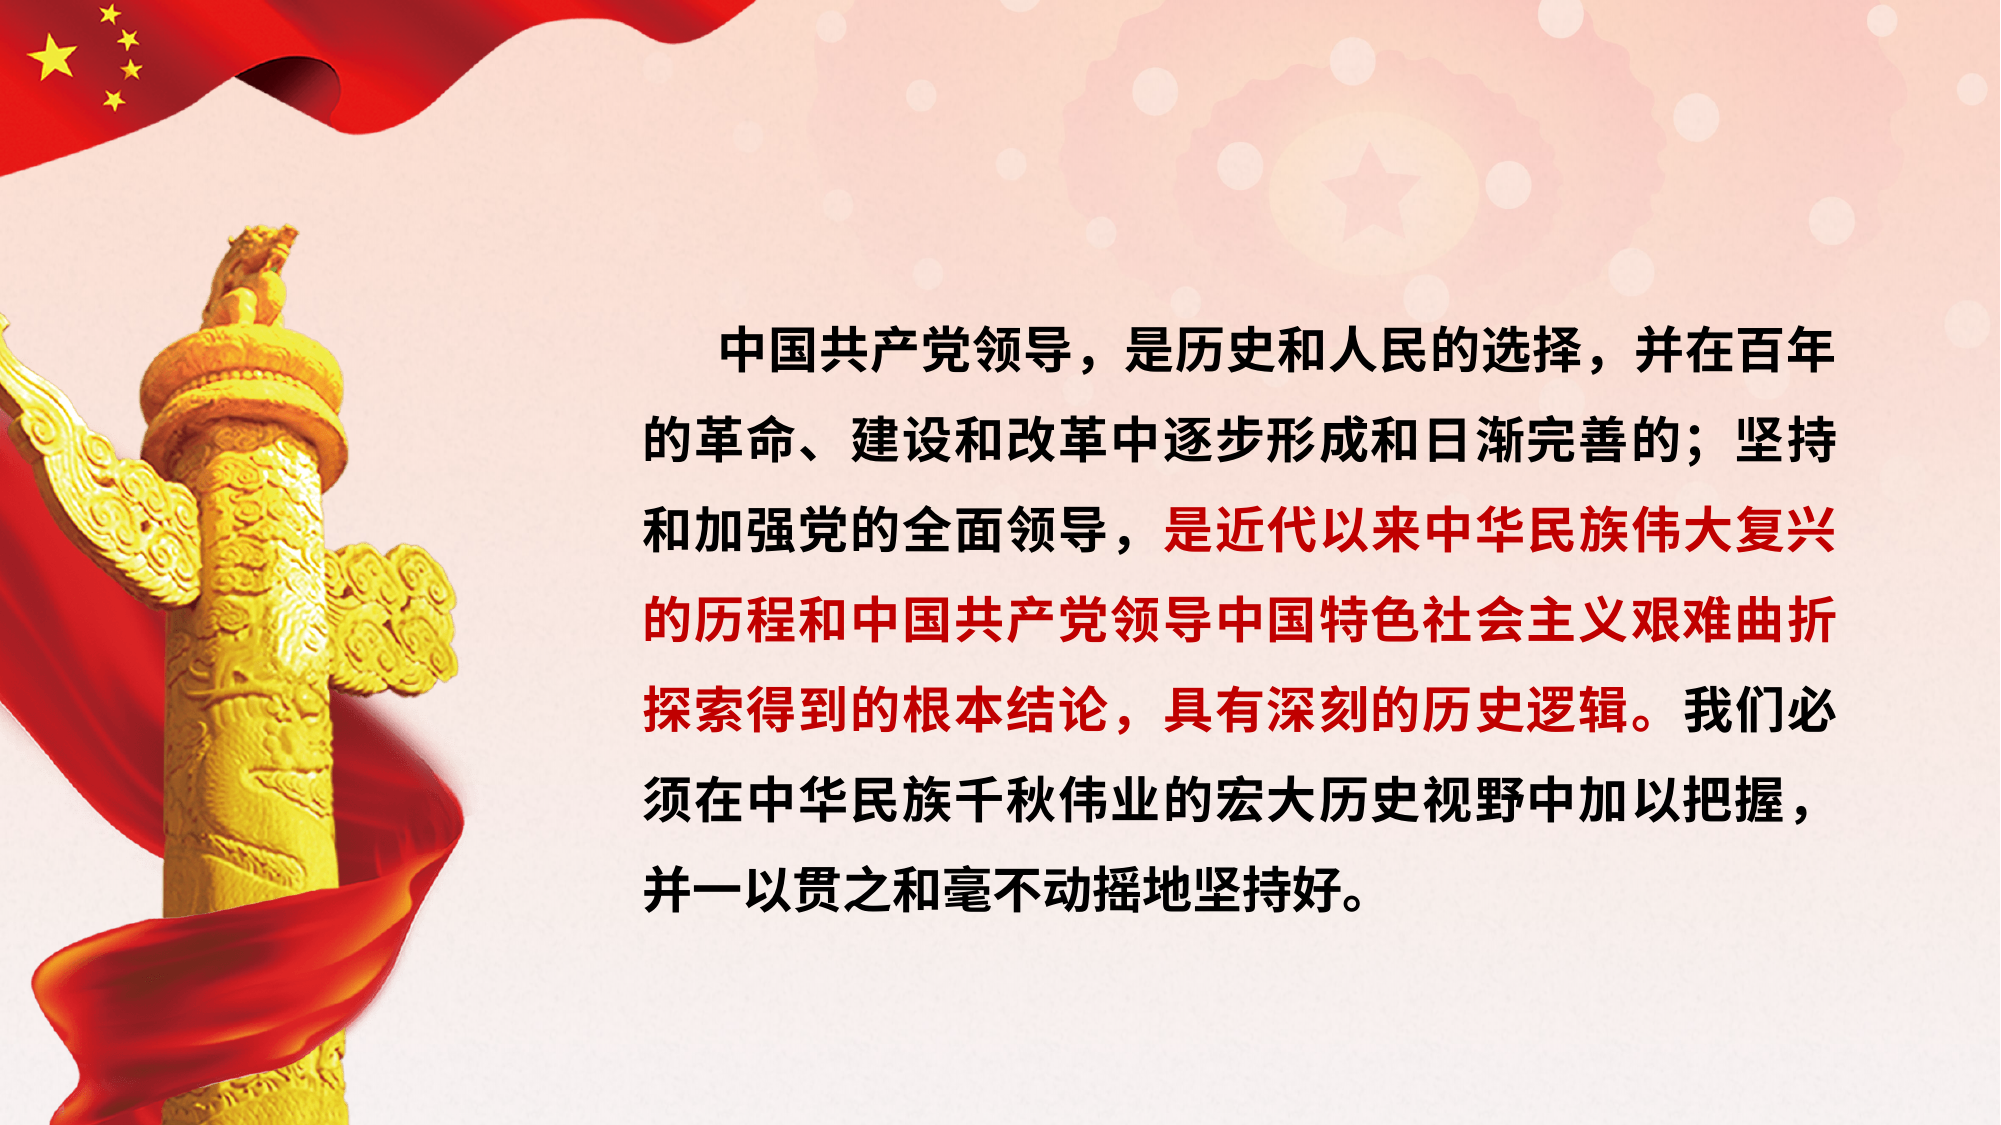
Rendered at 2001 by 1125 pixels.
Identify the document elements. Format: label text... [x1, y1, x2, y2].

picture [0, 0, 868, 1125]
text_box 中国共产党领导，是历史和人民的选择，并在百年的革命、建设和改革中逐步形成和日渐完善的；坚持和加强党的全面领导，是近代以来中华民族伟大复兴的历程和中国共产党领导中国特色社会主义艰难曲折探索得到的根本结论，具有深刻的历史逻辑。我们必须在中华民族千秋伟业的宏大历史视野中加以把握，并一以贯之和毫不动摇地坚持好。 [627, 281, 1852, 927]
